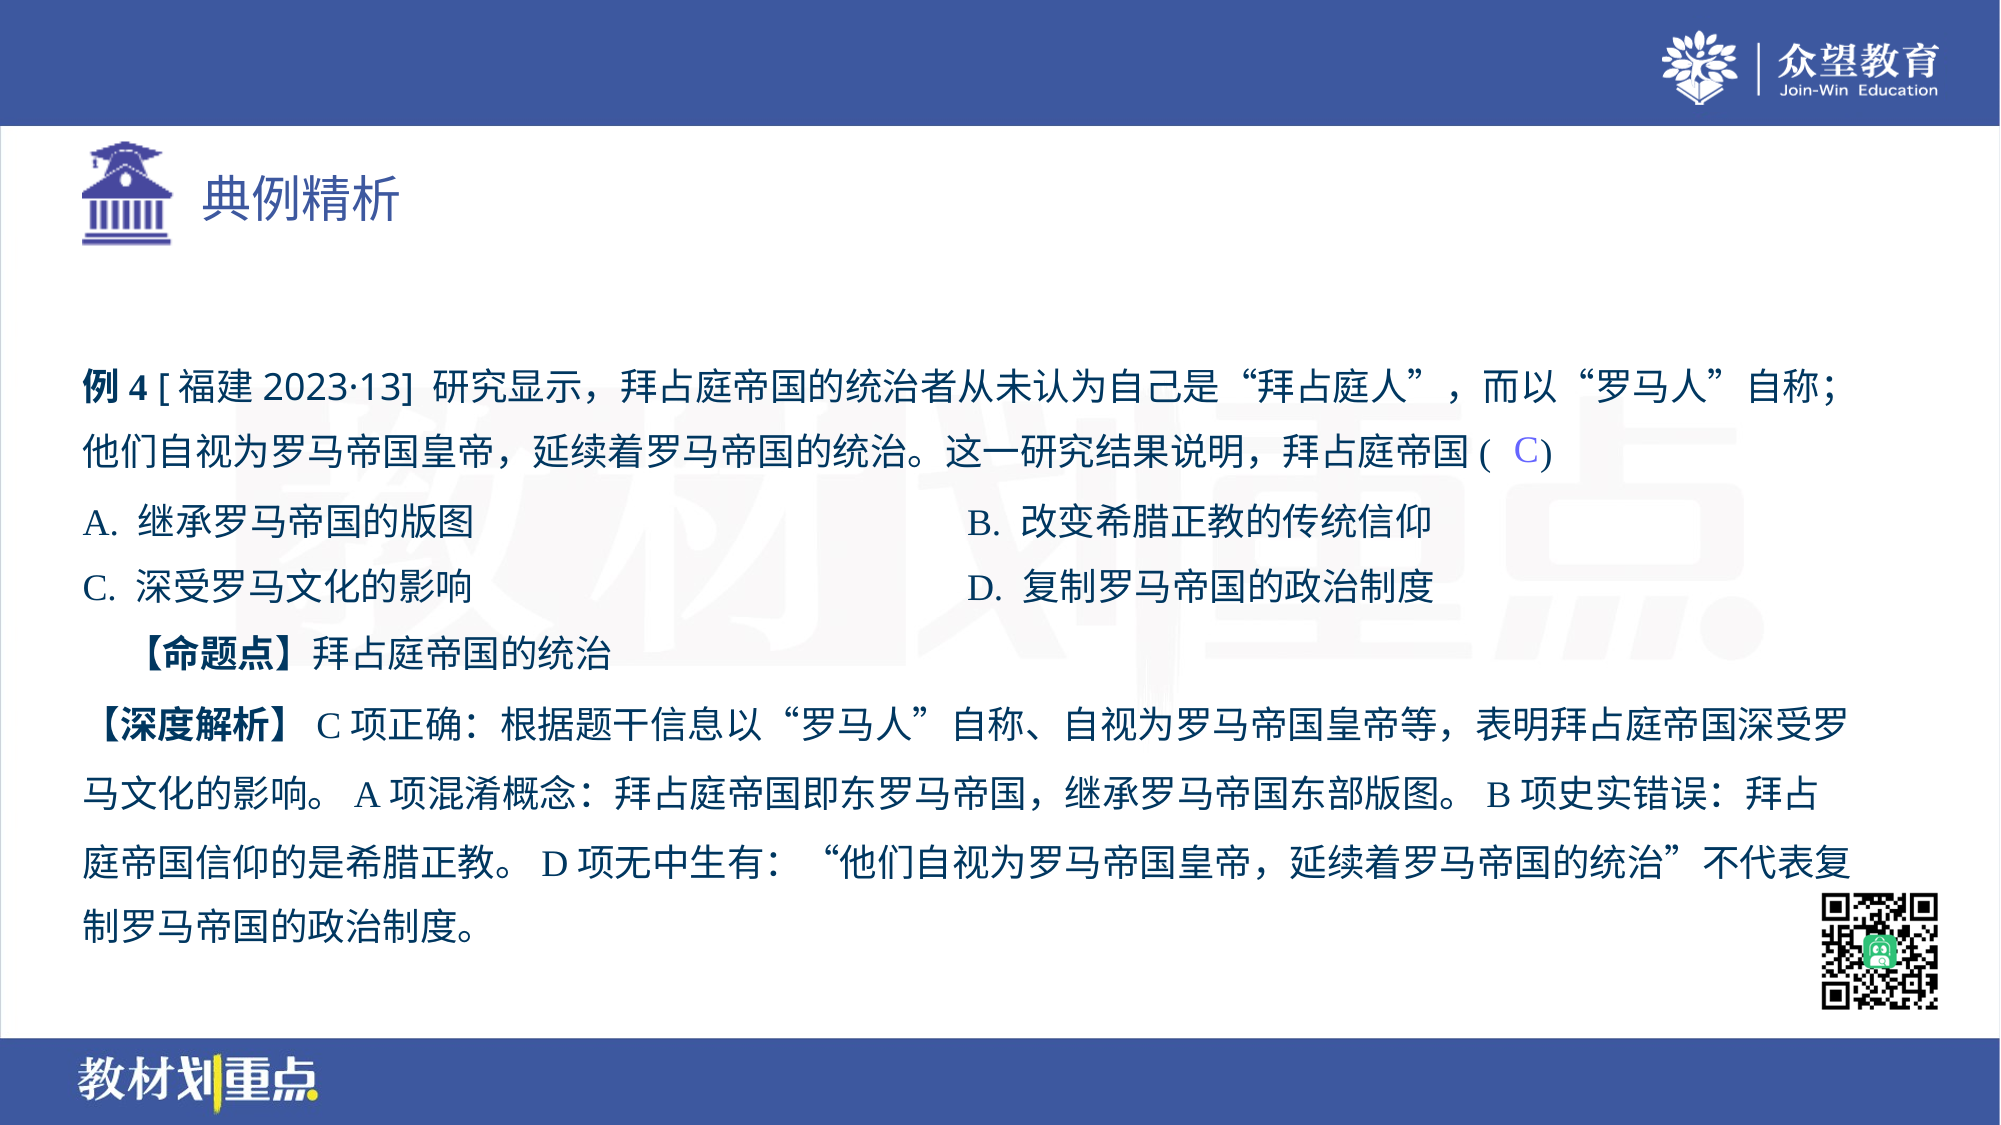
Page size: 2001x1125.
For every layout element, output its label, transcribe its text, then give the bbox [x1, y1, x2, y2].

text_box 例4 [福建2023·13] 研究显示，拜占庭帝国的统治者从未认为自己是“拜占庭人”，而以“罗马人”自称； 他们自视为罗马帝国皇帝，延续着罗马帝国的统治。这一研究结果说明，拜占庭帝国( ) [82, 339, 1817, 466]
text_box A. 继承罗马帝国的版图 B. 改变希腊正教的传统信仰 C. 深受罗马文化的影响 D. 复制罗马帝国的政治制度 [82, 474, 1817, 601]
text_box 【深度解析】C项正确：根据题干信息以“罗马人”自称、自视为罗马帝国皇帝等，表明拜占庭帝国深受罗 马文化的影响。A项混淆概念：拜占庭帝国即东罗马帝国，继承罗马帝国东部版图。B项史实错误：拜占 庭帝国信仰的是希腊正教。D项无中生有：“他们自视为罗马帝国皇帝，延续着罗马帝国的统治”不代表复 制罗马帝国的政治制度。 [82, 677, 1817, 942]
text_box C [1500, 405, 1553, 464]
text_box 【命题点】拜占庭帝国的统治 [82, 608, 1817, 668]
picture [0, 0, 2000, 1125]
